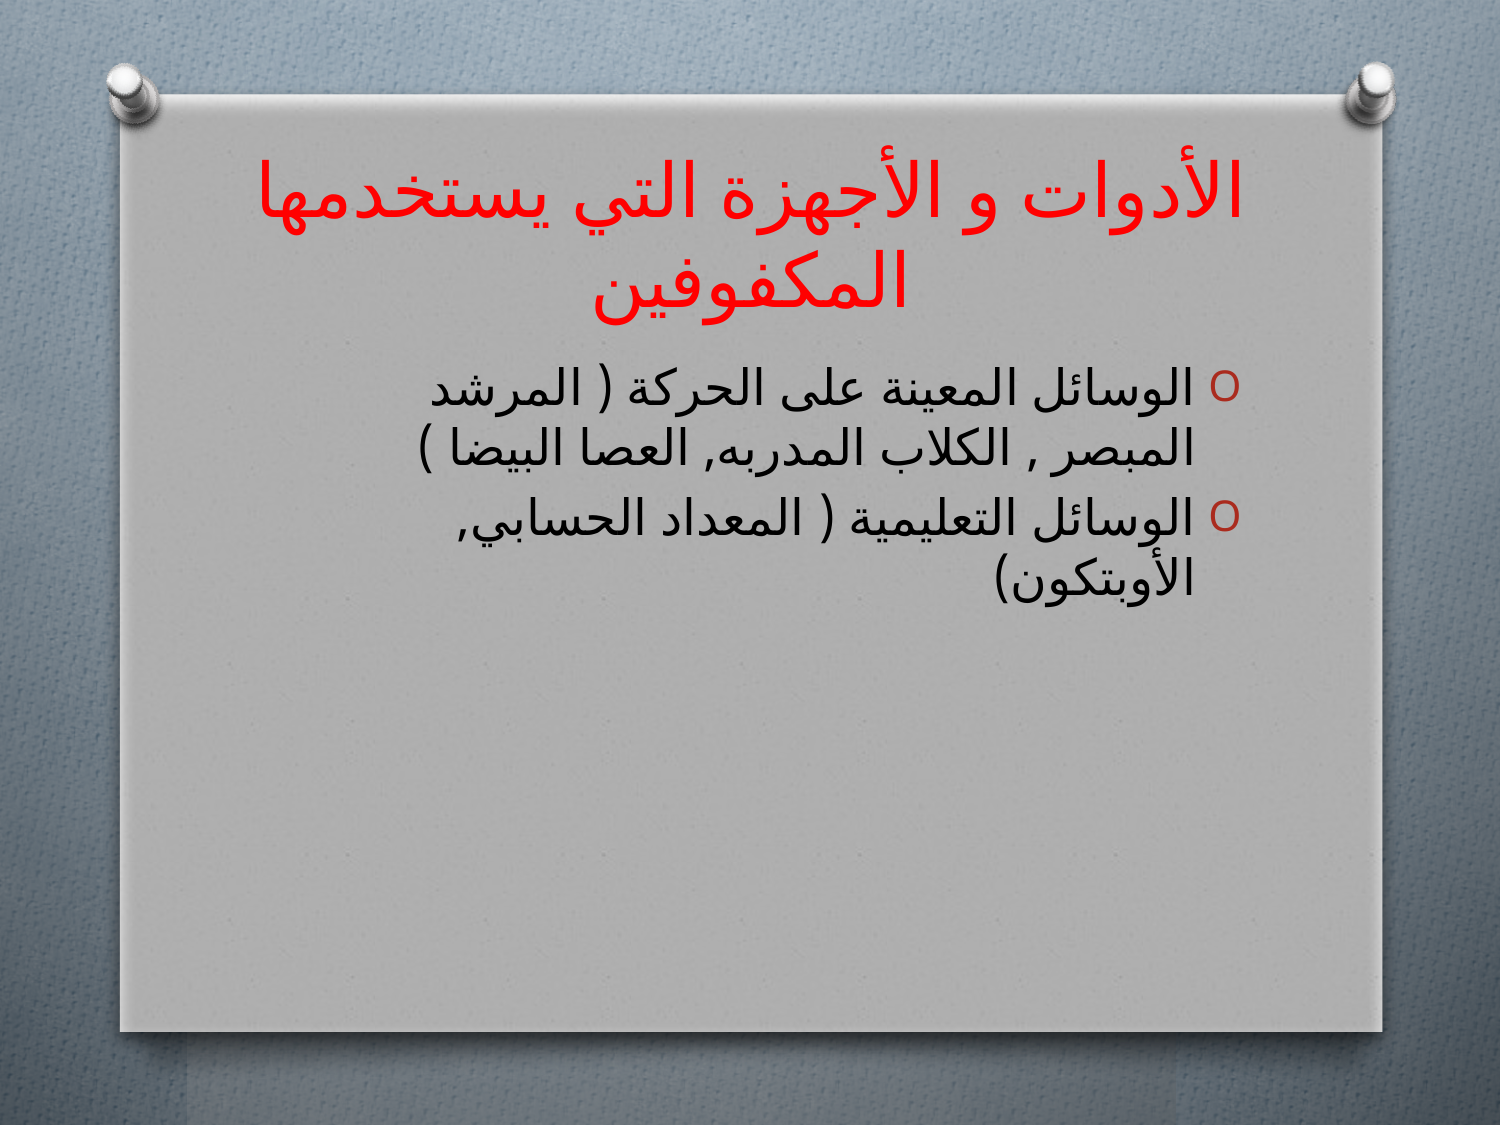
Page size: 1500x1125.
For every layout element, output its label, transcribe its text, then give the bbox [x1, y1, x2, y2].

title الأدوات و الأجهزة التي يستخدمها المكفوفين [179, 134, 1323, 332]
list الوسائل المعينة على الحركة ( المرشد المبصر , الكلاب المدربه, العصا البيضا ) الوسائل التعليمية ( المعداد الحسابي, الأوبتكون) [240, 347, 1257, 939]
picture [75, 29, 198, 153]
picture [1317, 35, 1439, 156]
